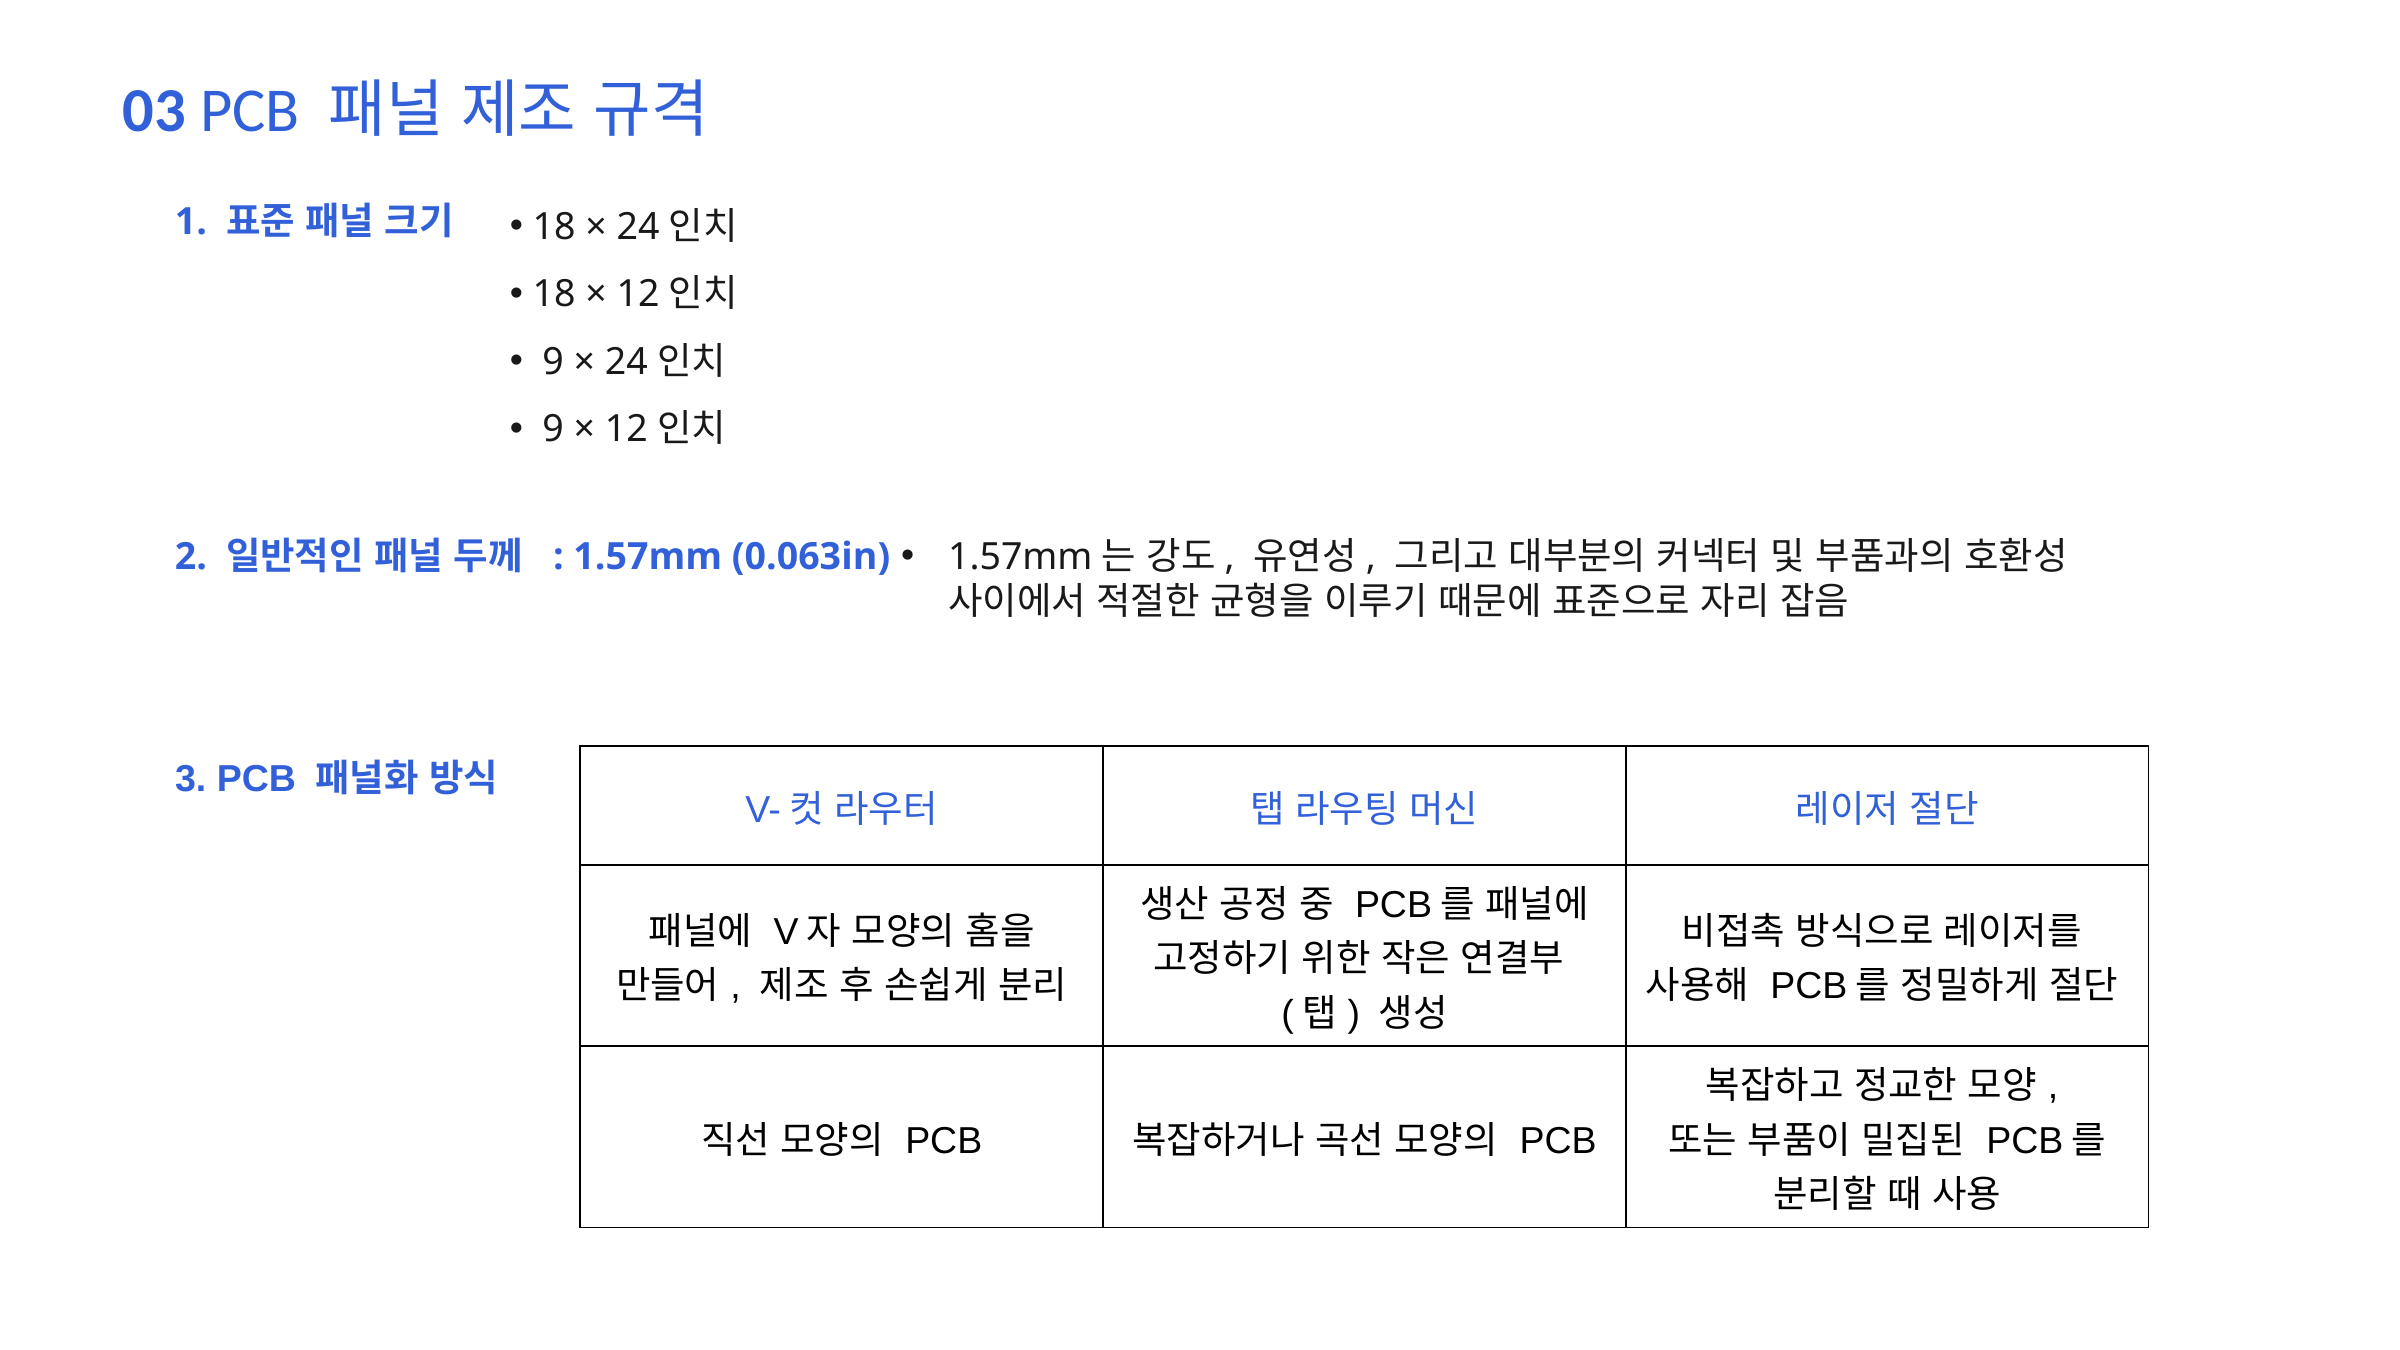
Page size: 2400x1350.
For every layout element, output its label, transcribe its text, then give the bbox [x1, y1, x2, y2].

table_cell 직선 모양의 PCB [581, 1047, 1102, 1227]
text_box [160, 172, 887, 453]
table_cell 패널에 V자 모양의 홈을 만들어, 제조 후 손쉽게 분리 [581, 866, 1102, 1045]
table_header 탭 라우팅 머신 [1104, 747, 1625, 864]
text_box 3. PCB 패널화 방식 [160, 746, 565, 806]
table_cell 복잡하거나 곡선 모양의 PCB [1104, 1047, 1625, 1227]
table_cell 생산 공정 중 PCB를 패널에 고정하기 위한 작은 연결부(탭) 생성 [1104, 866, 1625, 1045]
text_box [160, 525, 2115, 632]
table_cell 복잡하고 정교한 모양, 또는 부품이 밀집된 PCB를 분리할 때 사용 [1627, 1047, 2148, 1227]
table_header 레이저 절단 [1627, 747, 2148, 864]
table_header V-컷 라우터 [581, 747, 1102, 864]
text_box 03 PCB 패널 제조 규격 [107, 62, 1308, 152]
table_cell 비접촉 방식으로 레이저를 사용해 PCB를 정밀하게 절단 [1627, 866, 2148, 1045]
